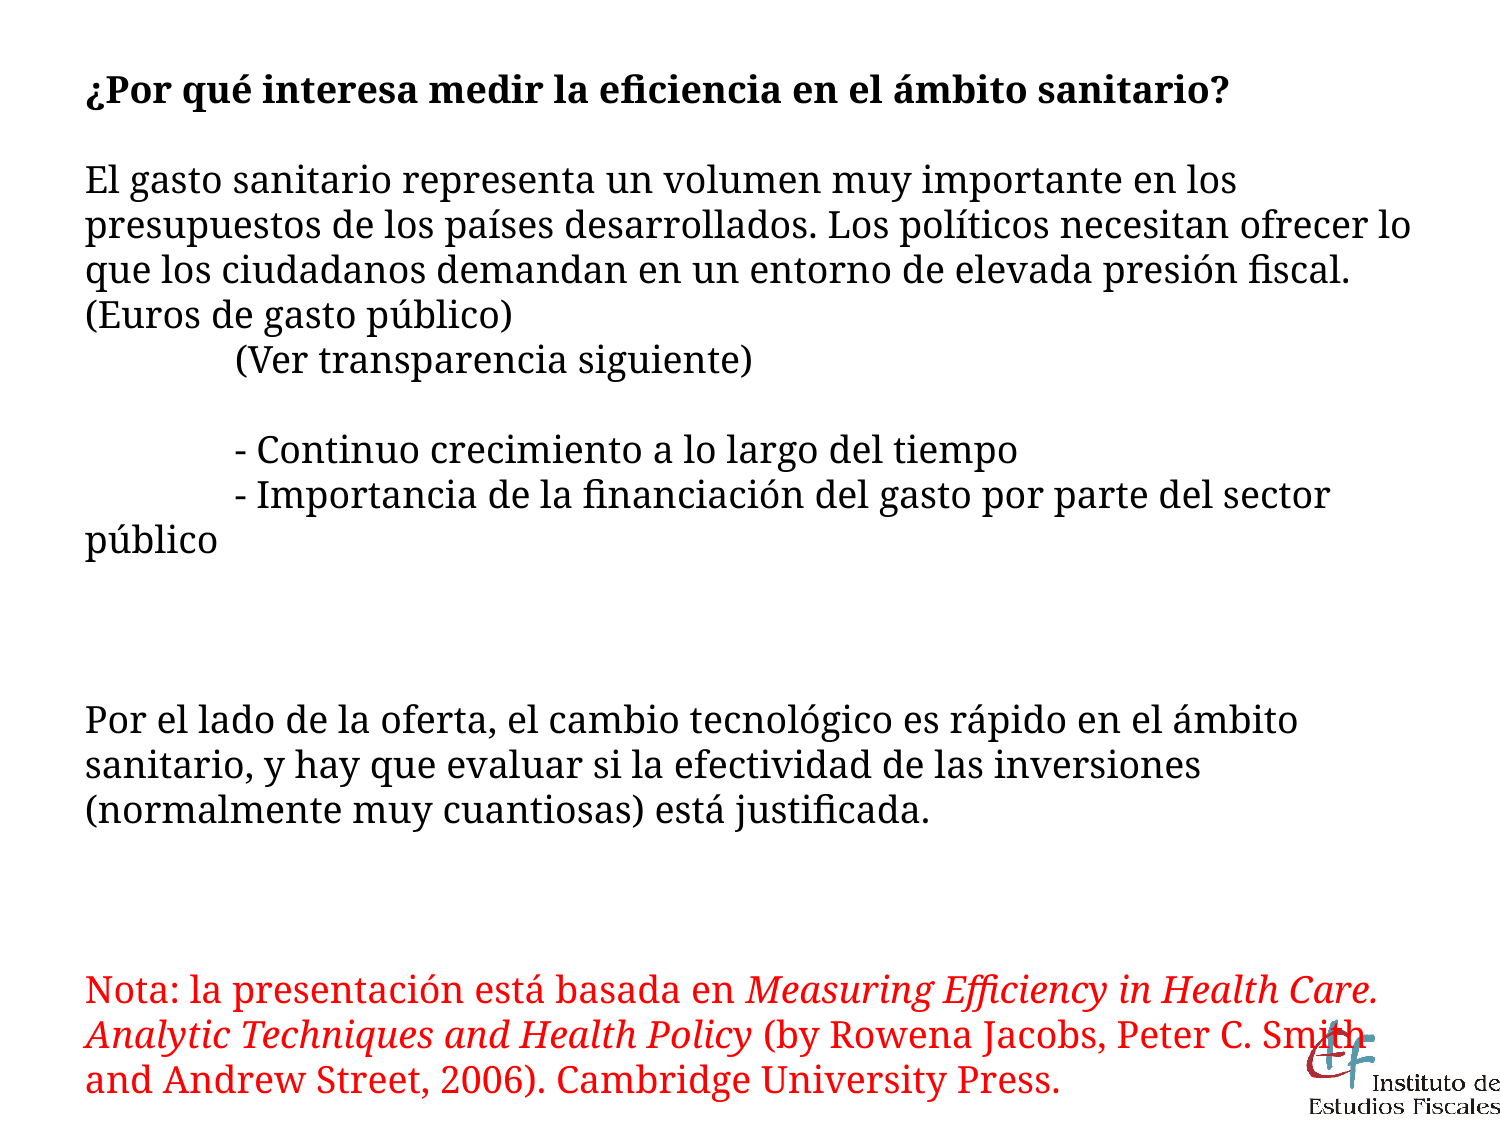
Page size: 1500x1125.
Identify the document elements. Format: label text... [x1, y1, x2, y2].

picture [1306, 1019, 1500, 1114]
text_box ¿Por qué interesa medir la eficiencia en el ámbito sanitario? El gasto sanitario representa un volumen muy importante en los presupuestos de los países desarrollados. Los políticos necesitan ofrecer lo que los ciudadanos demandan en un entorno de elevada presión fiscal. (Euros de gasto público) (Ver transparencia siguiente) - Continuo crecimiento a lo largo del tiempo - Importancia de la financiación del gasto por parte del sector público Por el lado de la oferta, el cambio tecnológico es rápido en el ámbito sanitario, y hay que evaluar si la efectividad de las inversiones (normalmente muy cuantiosas) está justificada. Nota: la presentación está basada en Measuring Efficiency in Health Care. Analytic Techniques and Health Policy (by Rowena Jacobs, Peter C. Smith and Andrew Street, 2006). Cambridge University Press. [70, 58, 1430, 1125]
